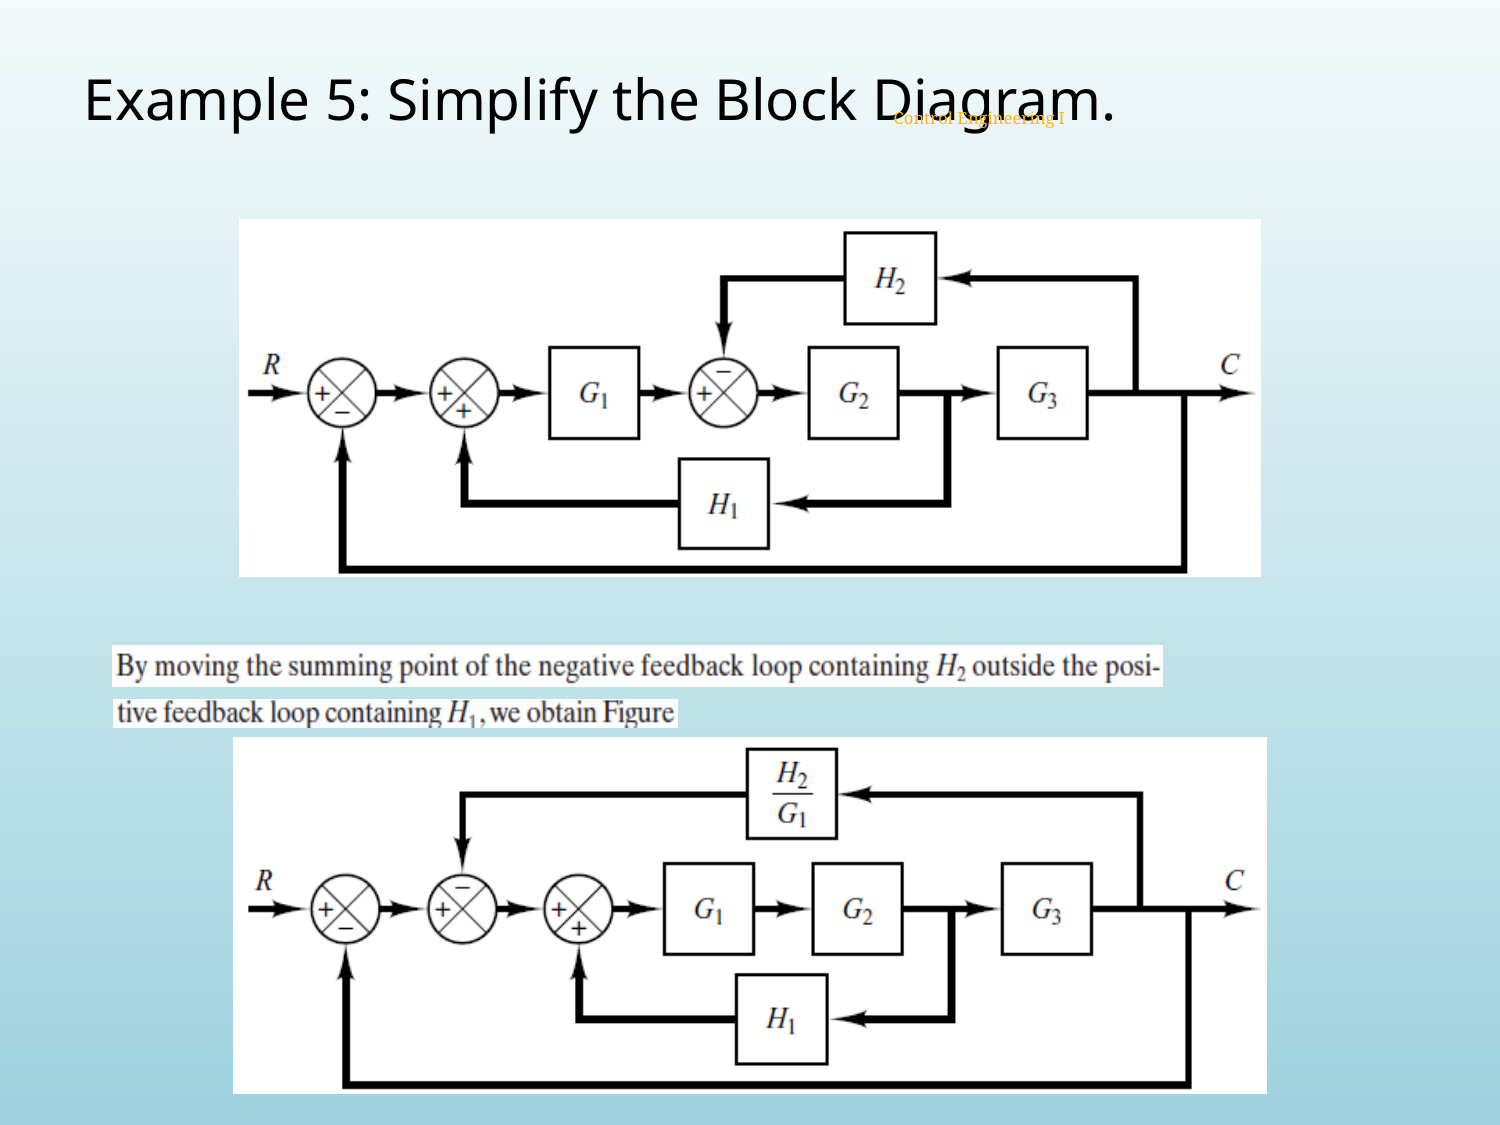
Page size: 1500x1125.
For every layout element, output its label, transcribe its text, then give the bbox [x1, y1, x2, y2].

picture [233, 737, 1267, 1095]
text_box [111, 645, 1163, 729]
picture [238, 219, 1262, 577]
footer Control Engineering I [862, 100, 1080, 176]
title Example 5: Simplify the Block Diagram. [68, 56, 1432, 140]
